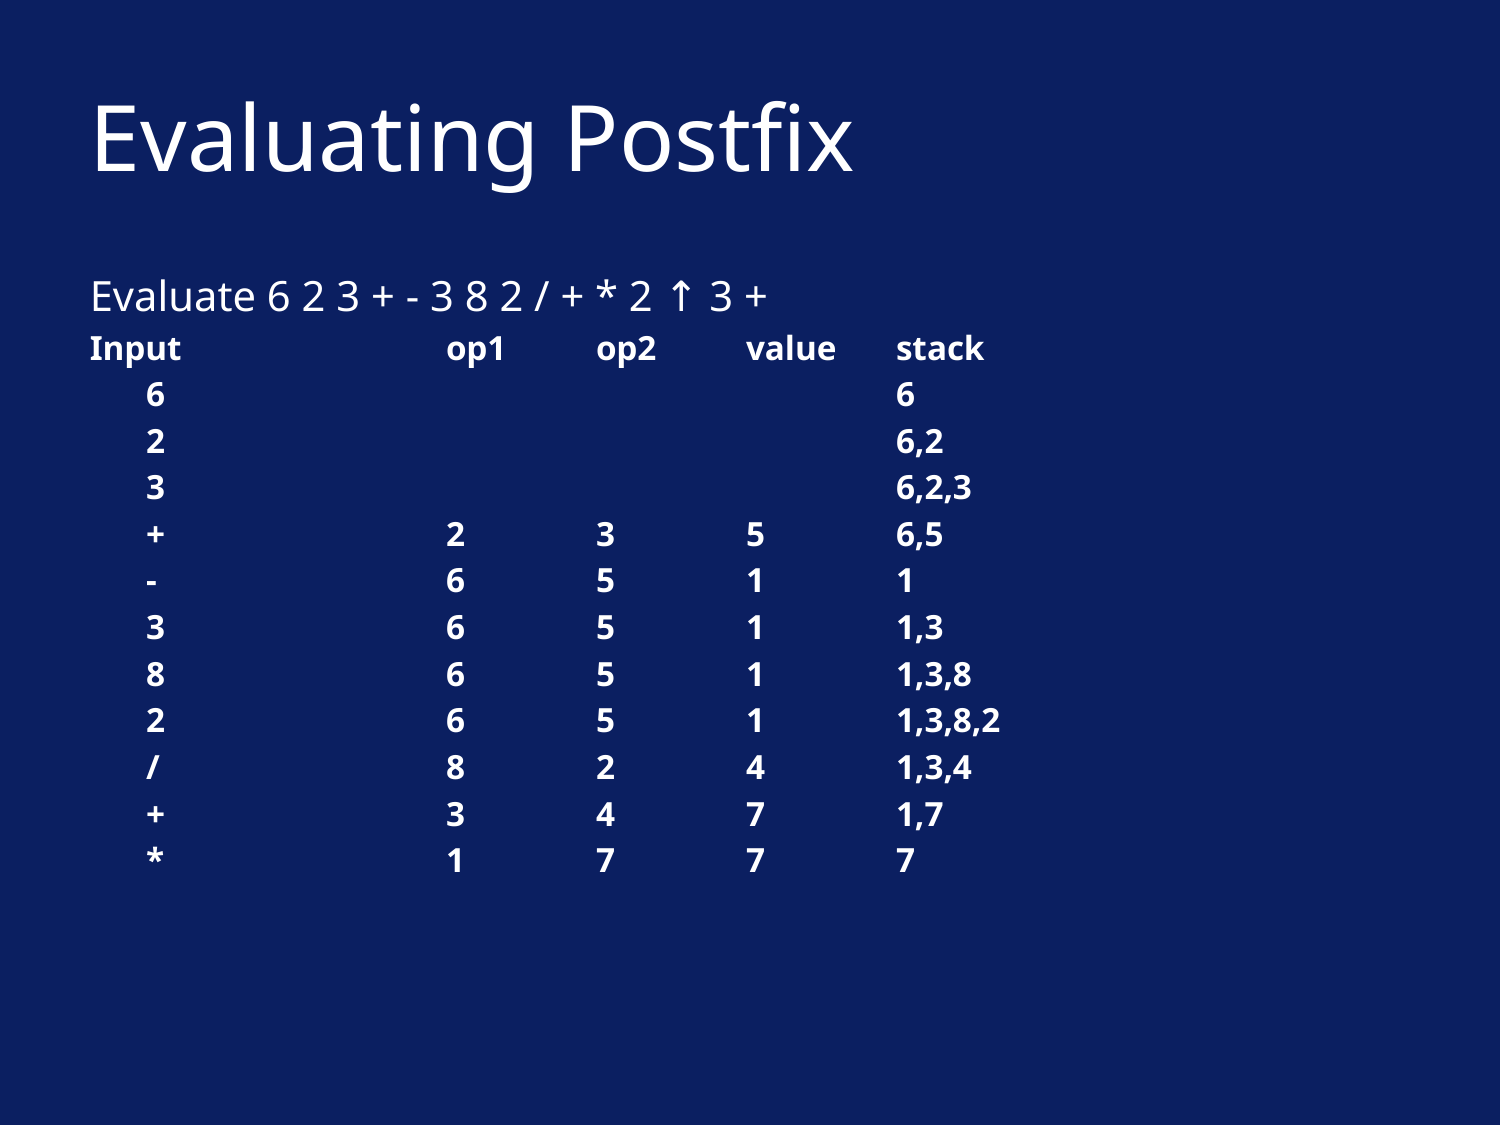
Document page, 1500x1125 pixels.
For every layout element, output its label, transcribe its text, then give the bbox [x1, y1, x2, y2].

list Evaluate 6 2 3 + - 3 8 2 / + * 2 ↑ 3 + Input op1 op2 value stack 6 6 2 6,2 3 6,2,3 + 2 3 5 6,5 - 6 5 1 1 3 6 5 1 1,3 8 6 5 1 1,3,8 2 6 5 1 1,3,8,2 / 8 2 4 1,3,4 + 3 4 7 1,7 * 1 7 7 7 [74, 262, 1425, 1038]
title Evaluating Postfix [74, 59, 1425, 210]
